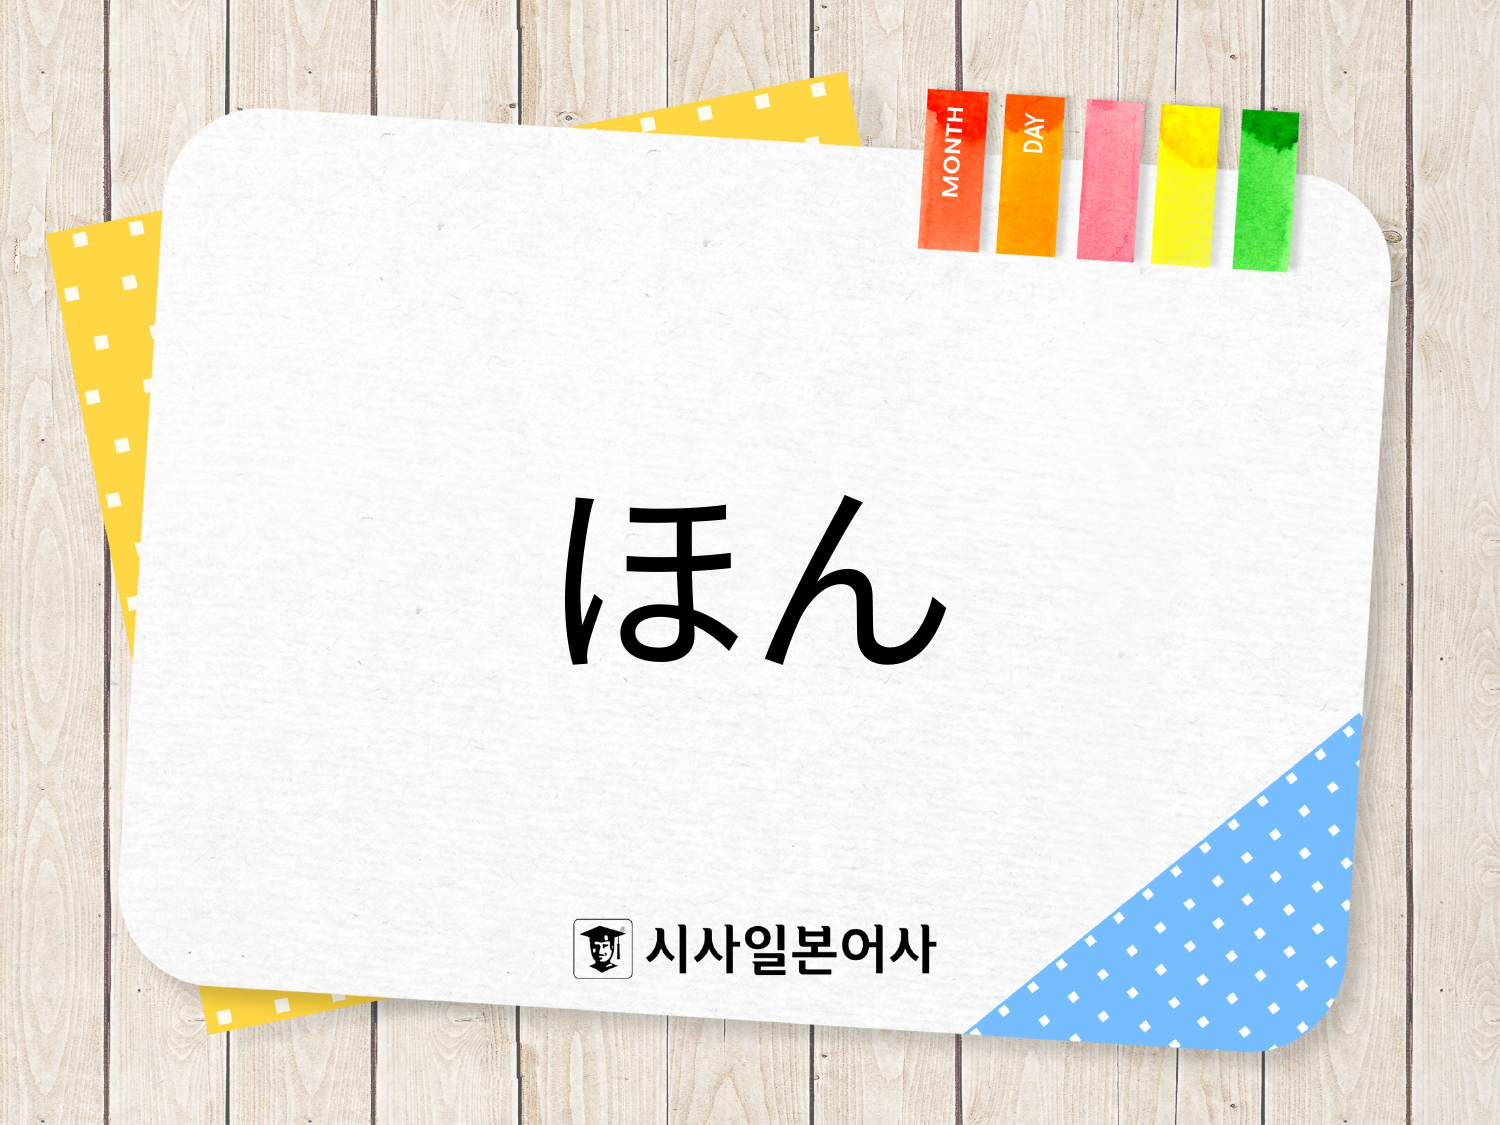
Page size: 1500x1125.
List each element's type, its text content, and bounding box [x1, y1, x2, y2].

title ほん [75, 338, 1425, 811]
picture [0, 0, 1500, 1125]
